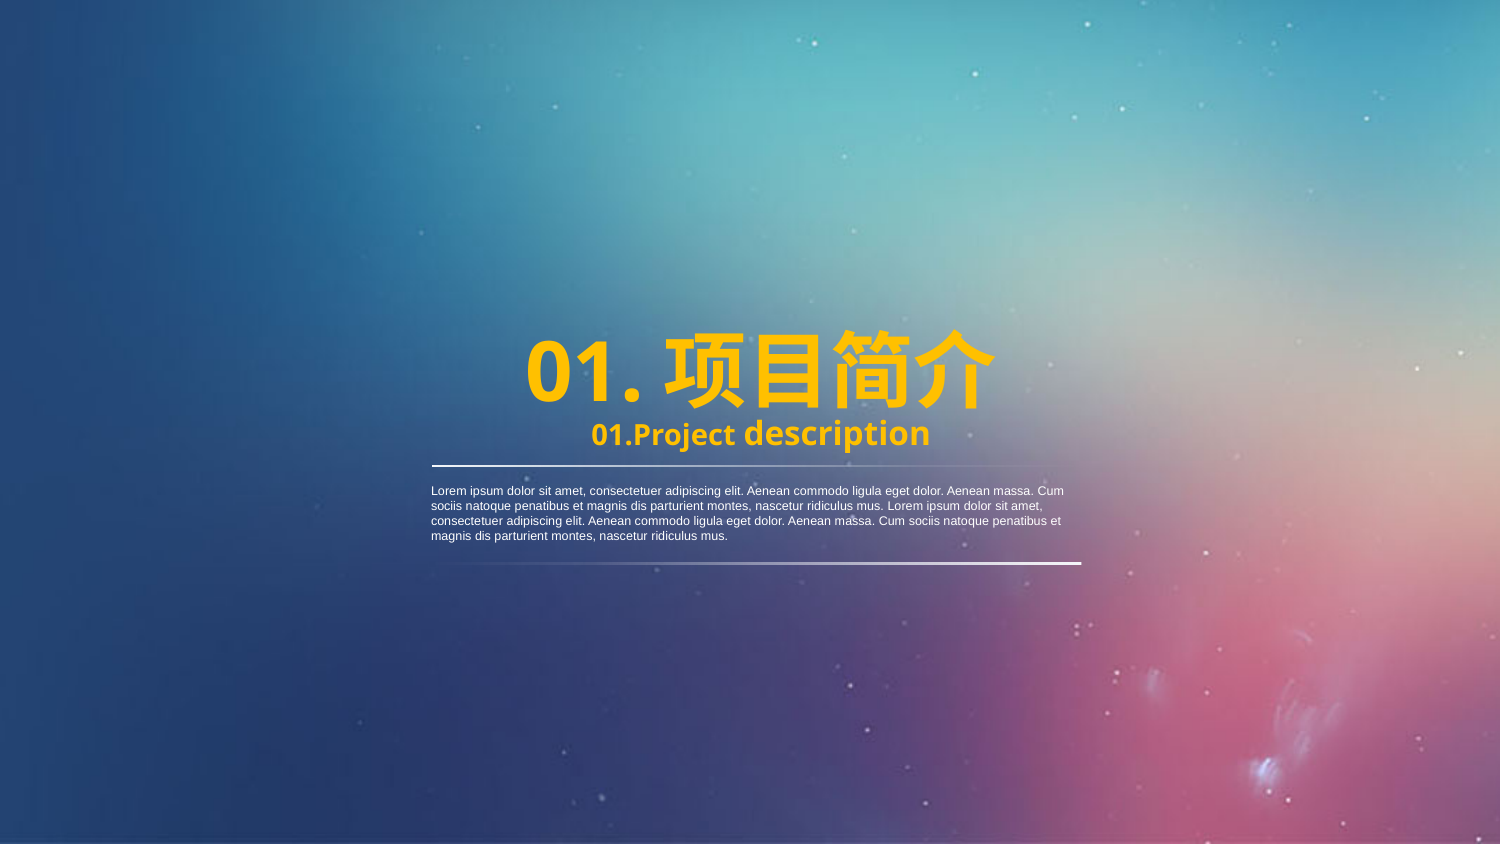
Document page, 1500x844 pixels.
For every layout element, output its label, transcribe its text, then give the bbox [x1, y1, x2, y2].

text_box 01.Project description [576, 405, 946, 460]
text_box 01.项目简介 [510, 310, 1012, 426]
text_box Lorem ipsum dolor sit amet, consectetuer adipiscing elit. Aenean commodo ligula eget dolor. Aenean massa. Cum sociis natoque penatibus et magnis dis parturient montes, nascetur ridiculus mus. Lorem ipsum dolor sit amet, consectetuer adipiscing elit. Aenean commodo ligula eget dolor. Aenean massa. Cum sociis natoque penatibus et magnis dis parturient montes, nascetur ridiculus mus. [416, 475, 1090, 551]
picture [0, 0, 1500, 844]
